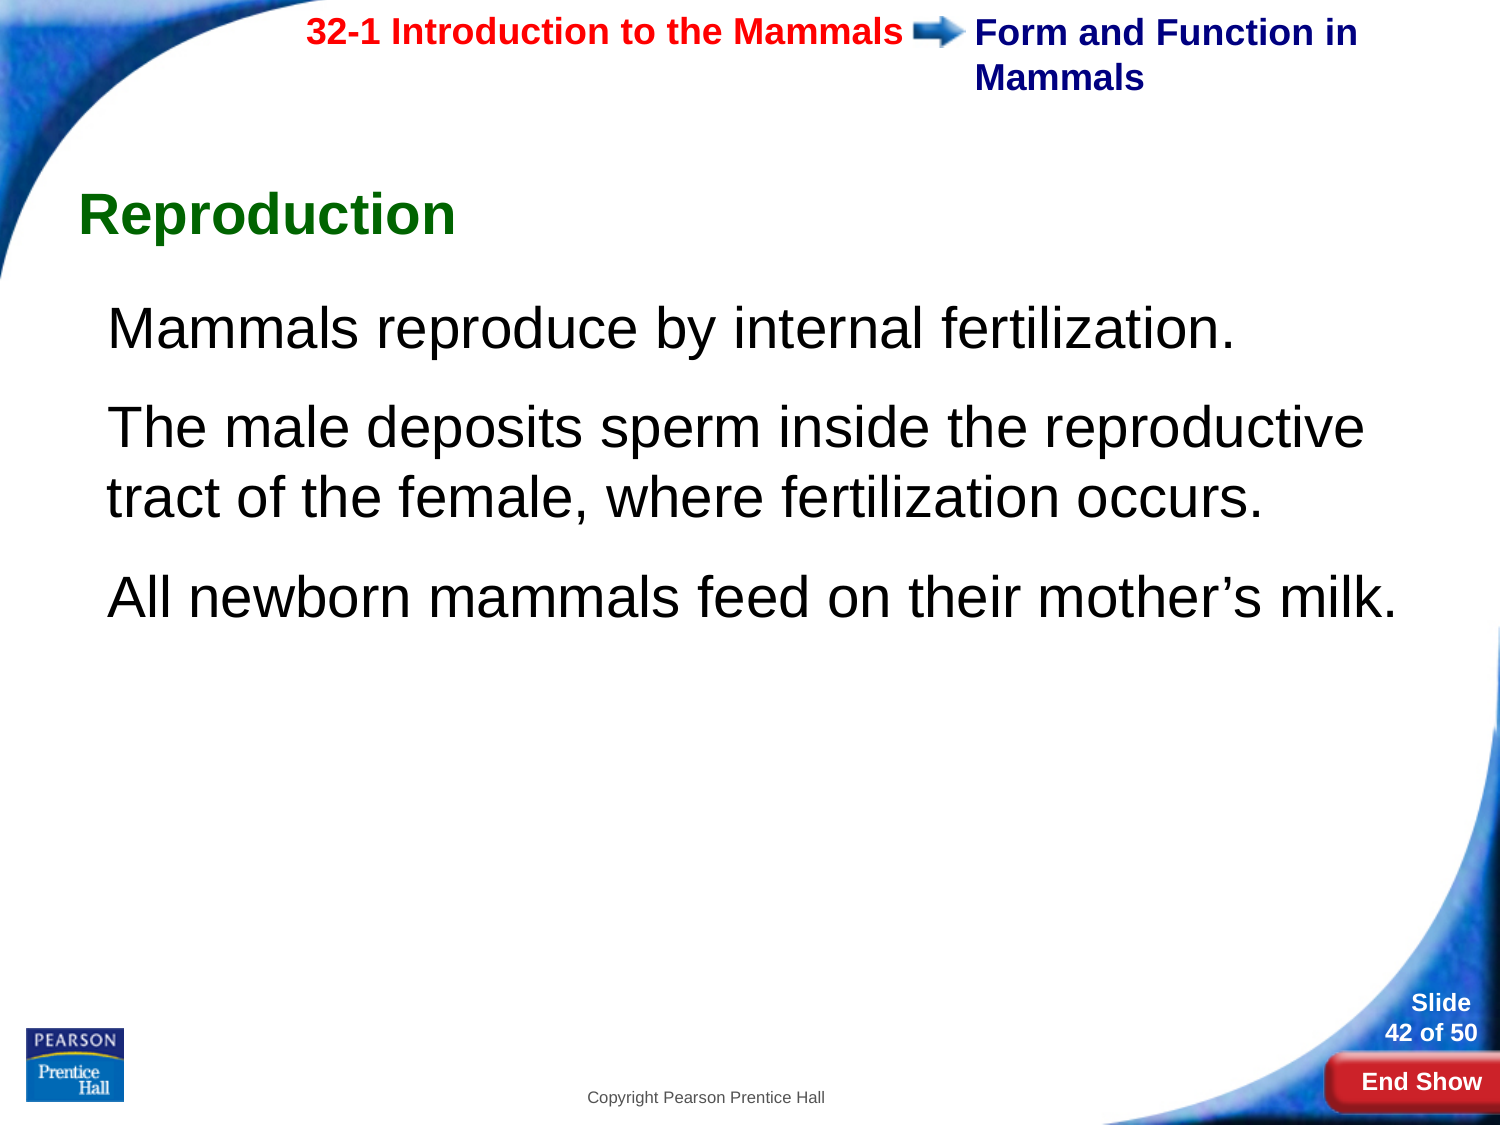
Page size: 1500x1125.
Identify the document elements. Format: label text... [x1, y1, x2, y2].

footer Copyright Pearson Prentice Hall [468, 1078, 945, 1105]
picture [0, 0, 1500, 1125]
list Reproduction Mammals reproduce by internal fertilization. The male deposits sperm inside the reproductive tract of the female, where fertilization occurs. All newborn mammals feed on their mother’s milk. [44, 179, 1448, 976]
title Form and Function in Mammals [959, 0, 1500, 76]
